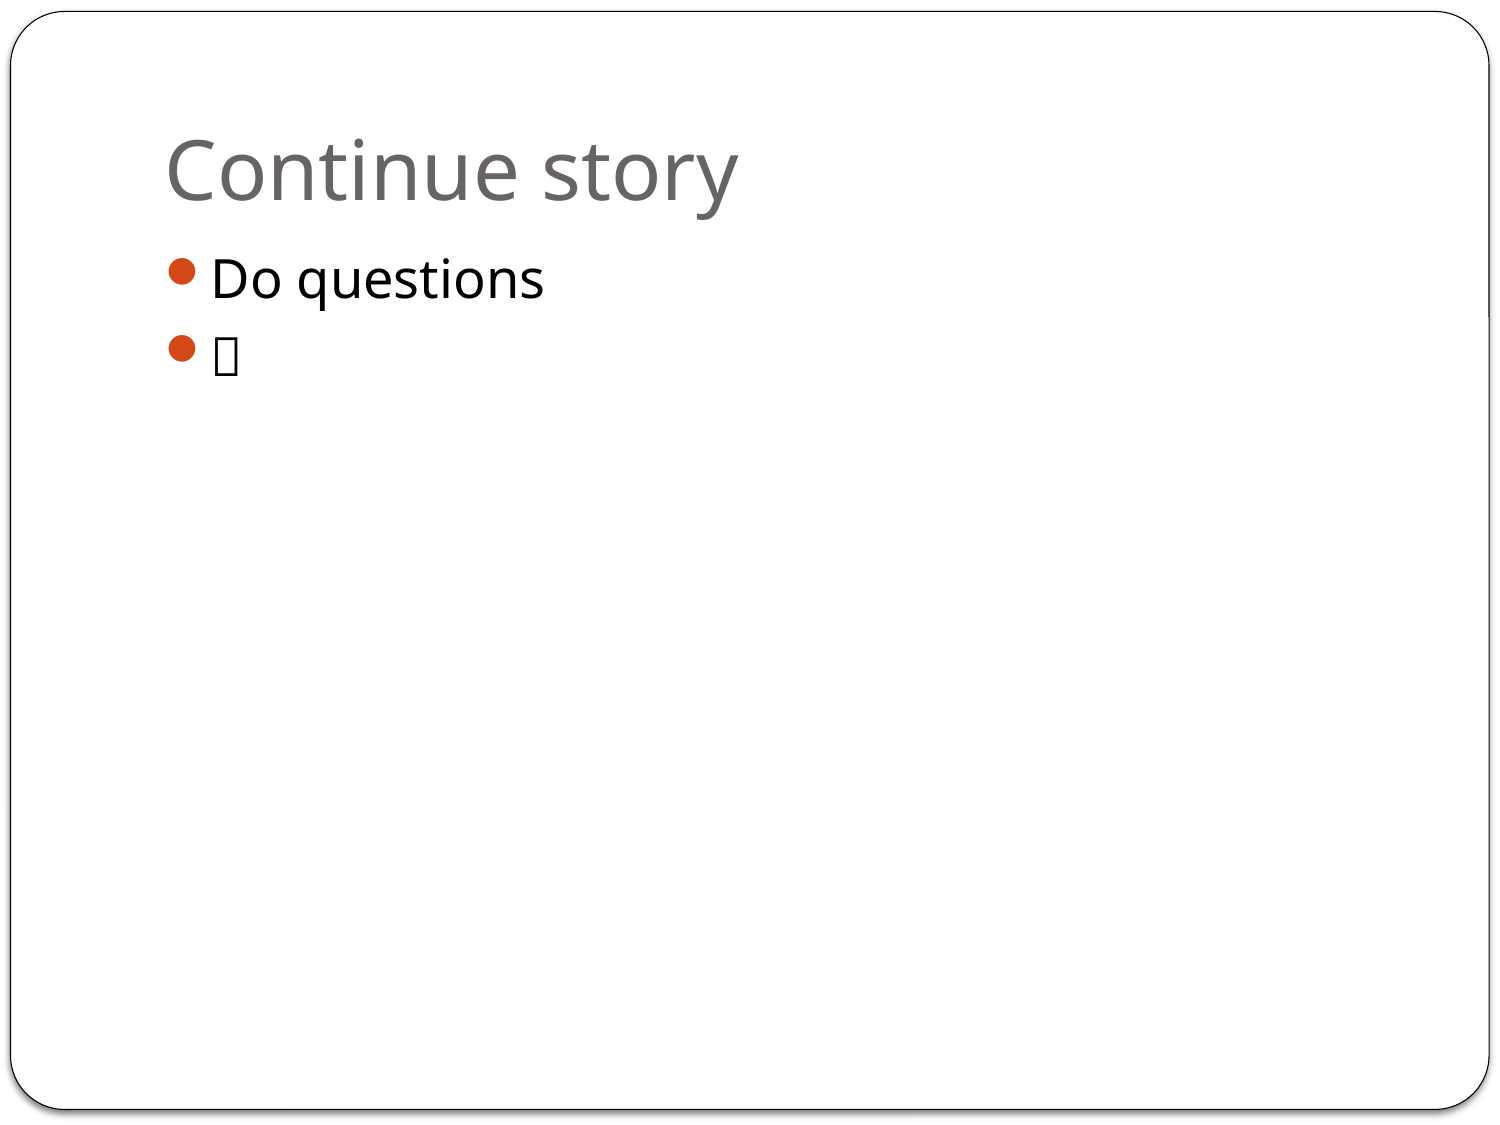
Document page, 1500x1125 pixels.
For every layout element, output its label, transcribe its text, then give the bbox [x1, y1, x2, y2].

title Continue story [150, 45, 1425, 233]
list Do questions  [150, 237, 1425, 988]
